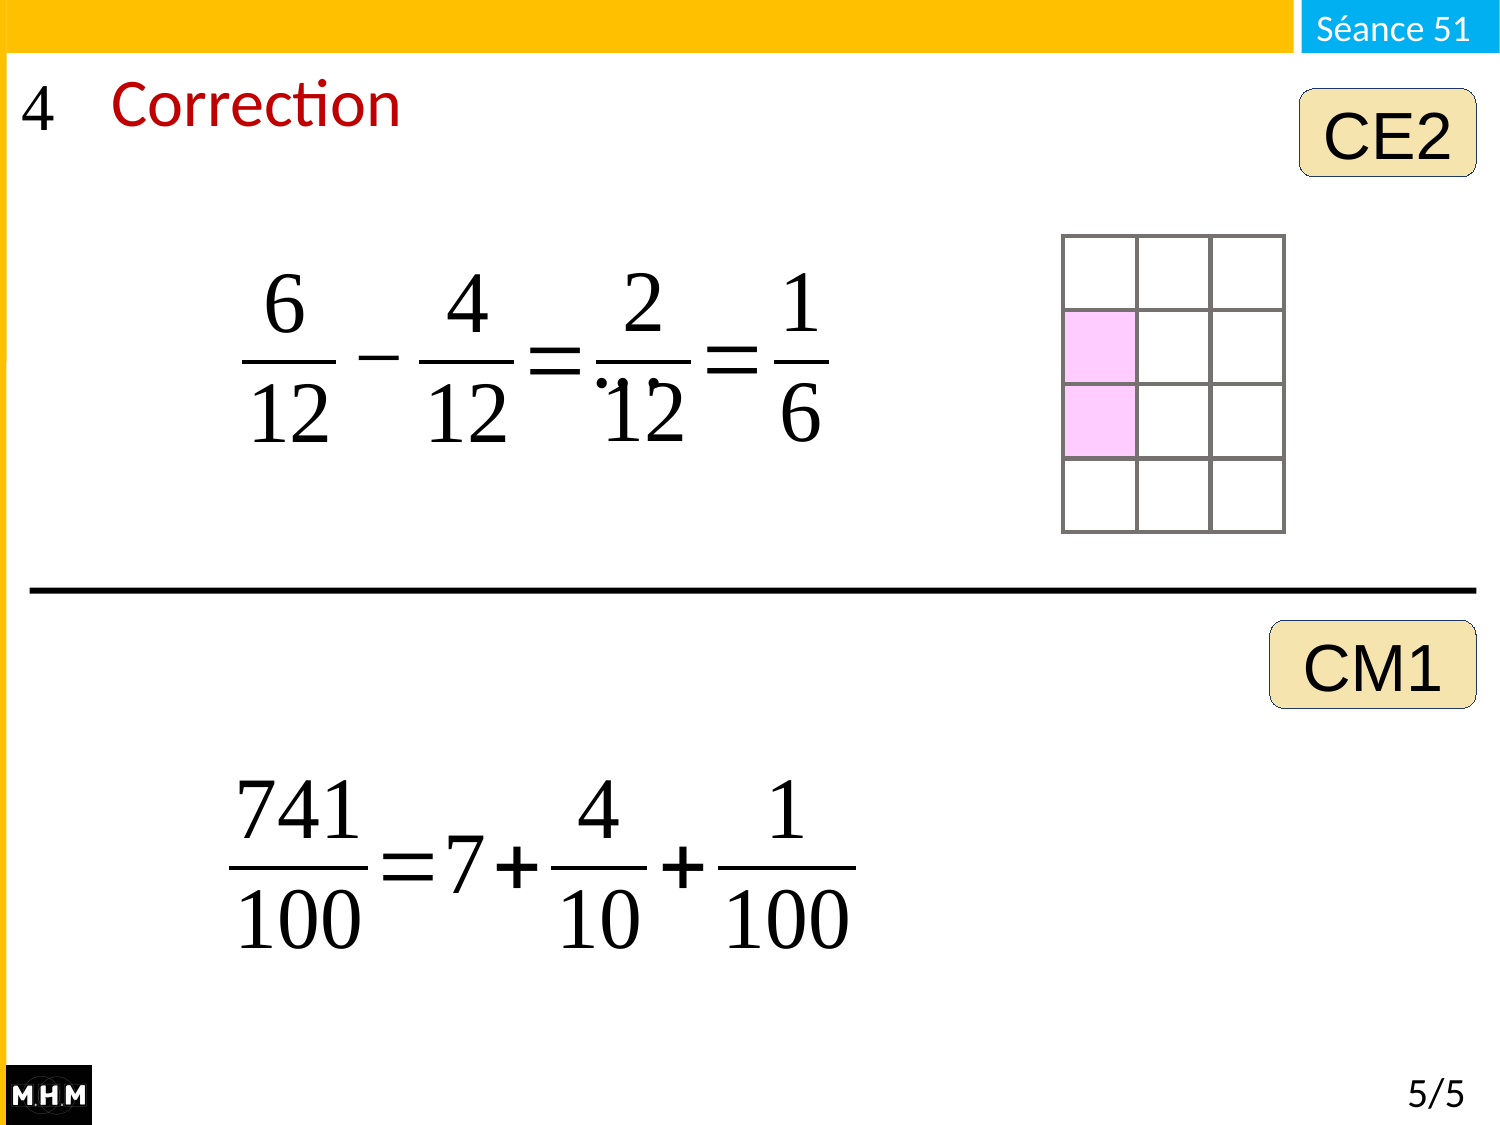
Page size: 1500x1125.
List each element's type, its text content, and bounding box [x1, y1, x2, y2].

text_box [1209, 456, 1286, 534]
text_box CE2 [1299, 88, 1477, 177]
text_box [1135, 234, 1209, 308]
list 5/5 [1373, 1064, 1500, 1125]
text_box [1061, 382, 1135, 456]
text_box [1209, 234, 1286, 308]
text_box CM1 [1269, 620, 1477, 709]
text_box [1061, 234, 1135, 308]
text_box [1135, 456, 1209, 534]
text_box [1061, 456, 1135, 534]
text_box [1135, 308, 1209, 382]
text_box [1209, 382, 1286, 456]
text_box [1135, 382, 1209, 456]
title Correction [96, 60, 1390, 149]
text_box [1061, 308, 1135, 382]
text_box [1209, 308, 1286, 382]
picture [6, 1065, 92, 1125]
